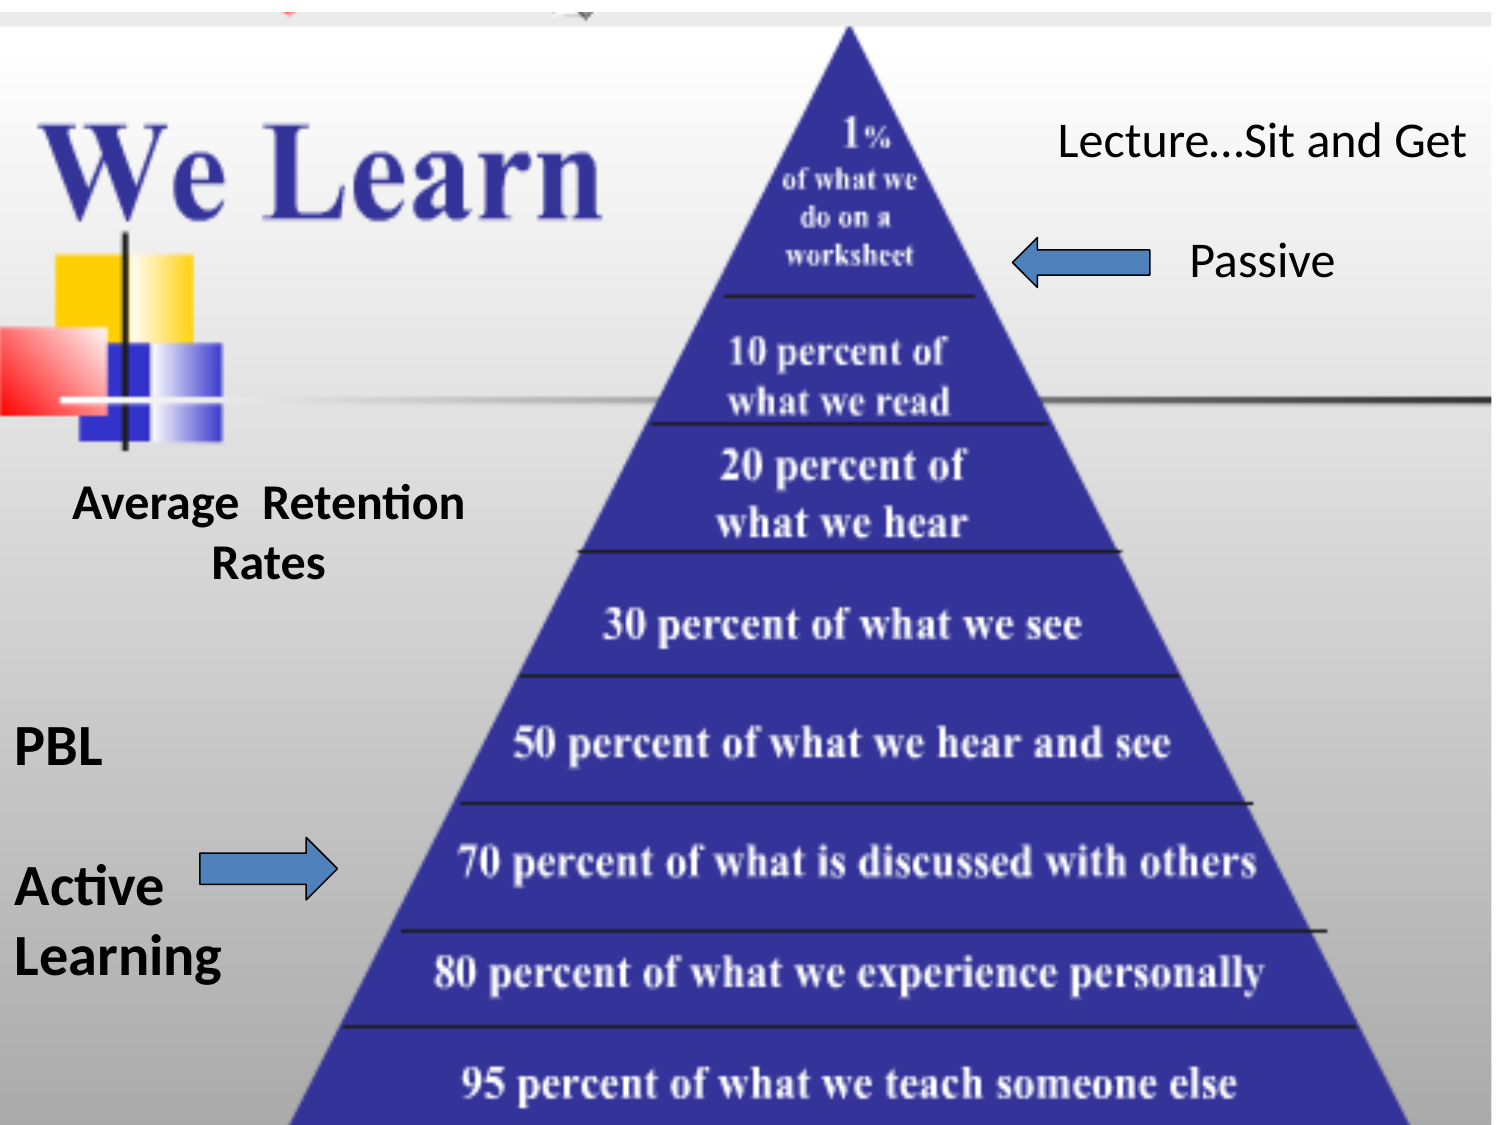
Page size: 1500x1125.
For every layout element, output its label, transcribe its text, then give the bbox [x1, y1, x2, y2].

text_box Lecture…Sit and Get Passive [1495, 99, 1500, 295]
picture [0, 12, 1492, 1125]
